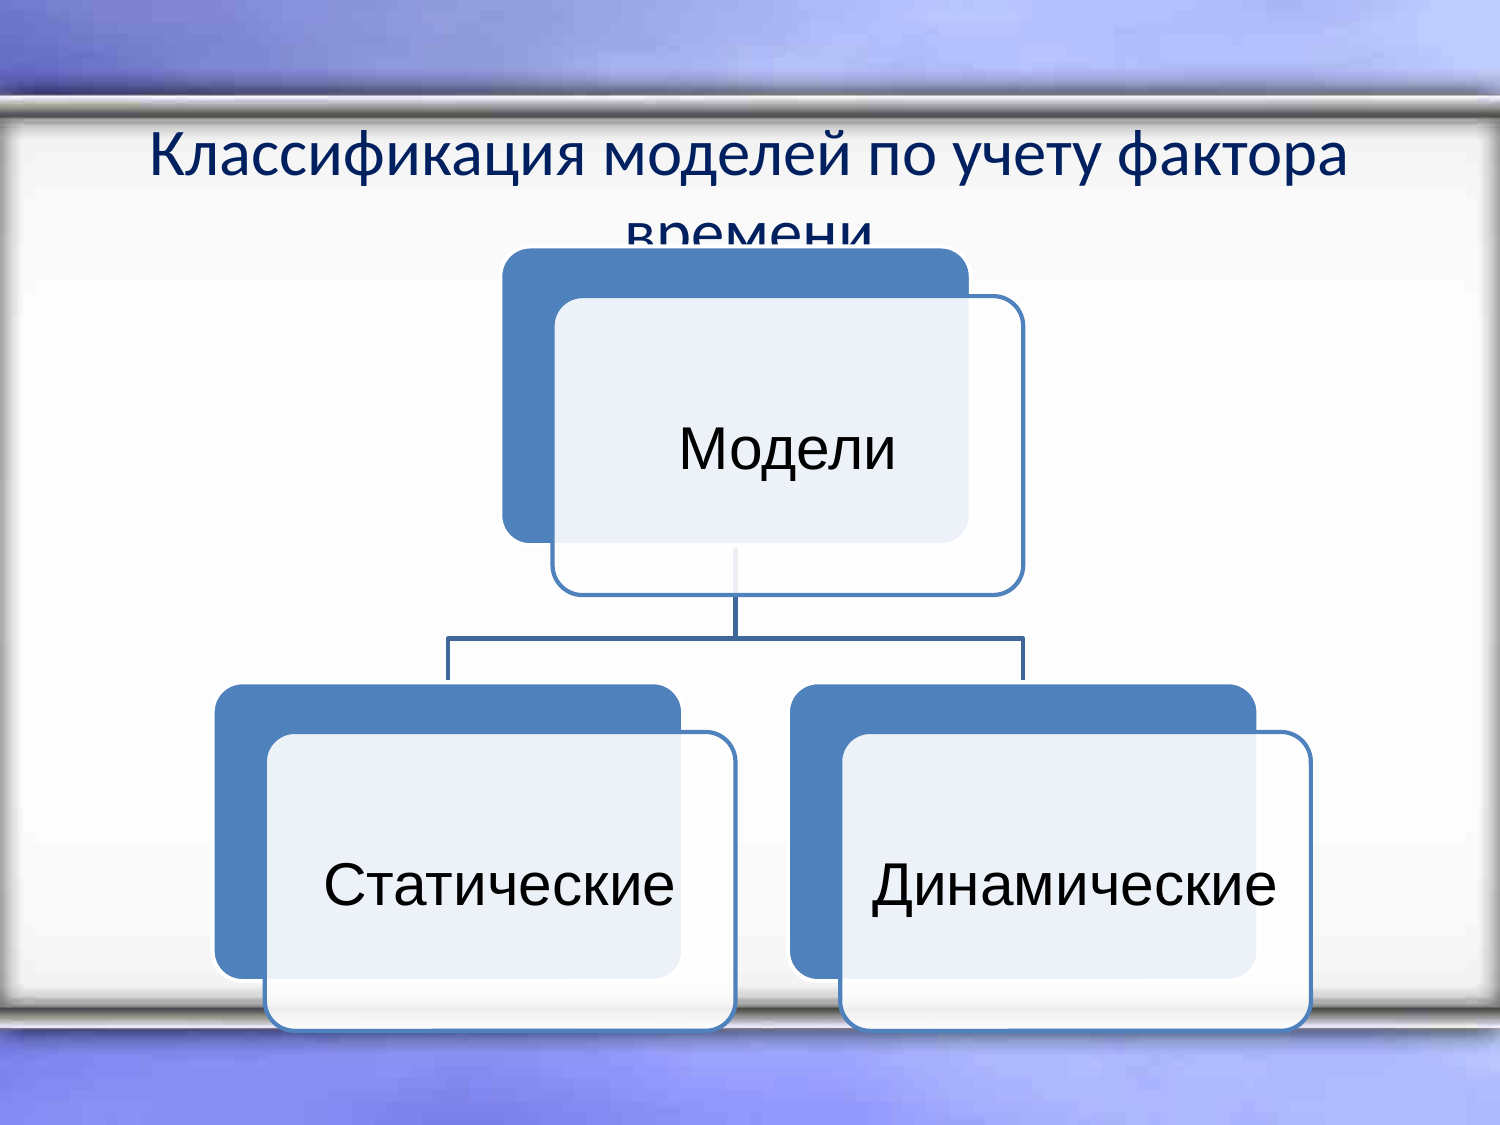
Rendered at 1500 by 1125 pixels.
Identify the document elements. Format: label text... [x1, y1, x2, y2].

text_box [81, 245, 1442, 1032]
text_box Классификация моделей по учету фактора времени [76, 101, 1424, 250]
picture [0, 0, 1500, 1125]
